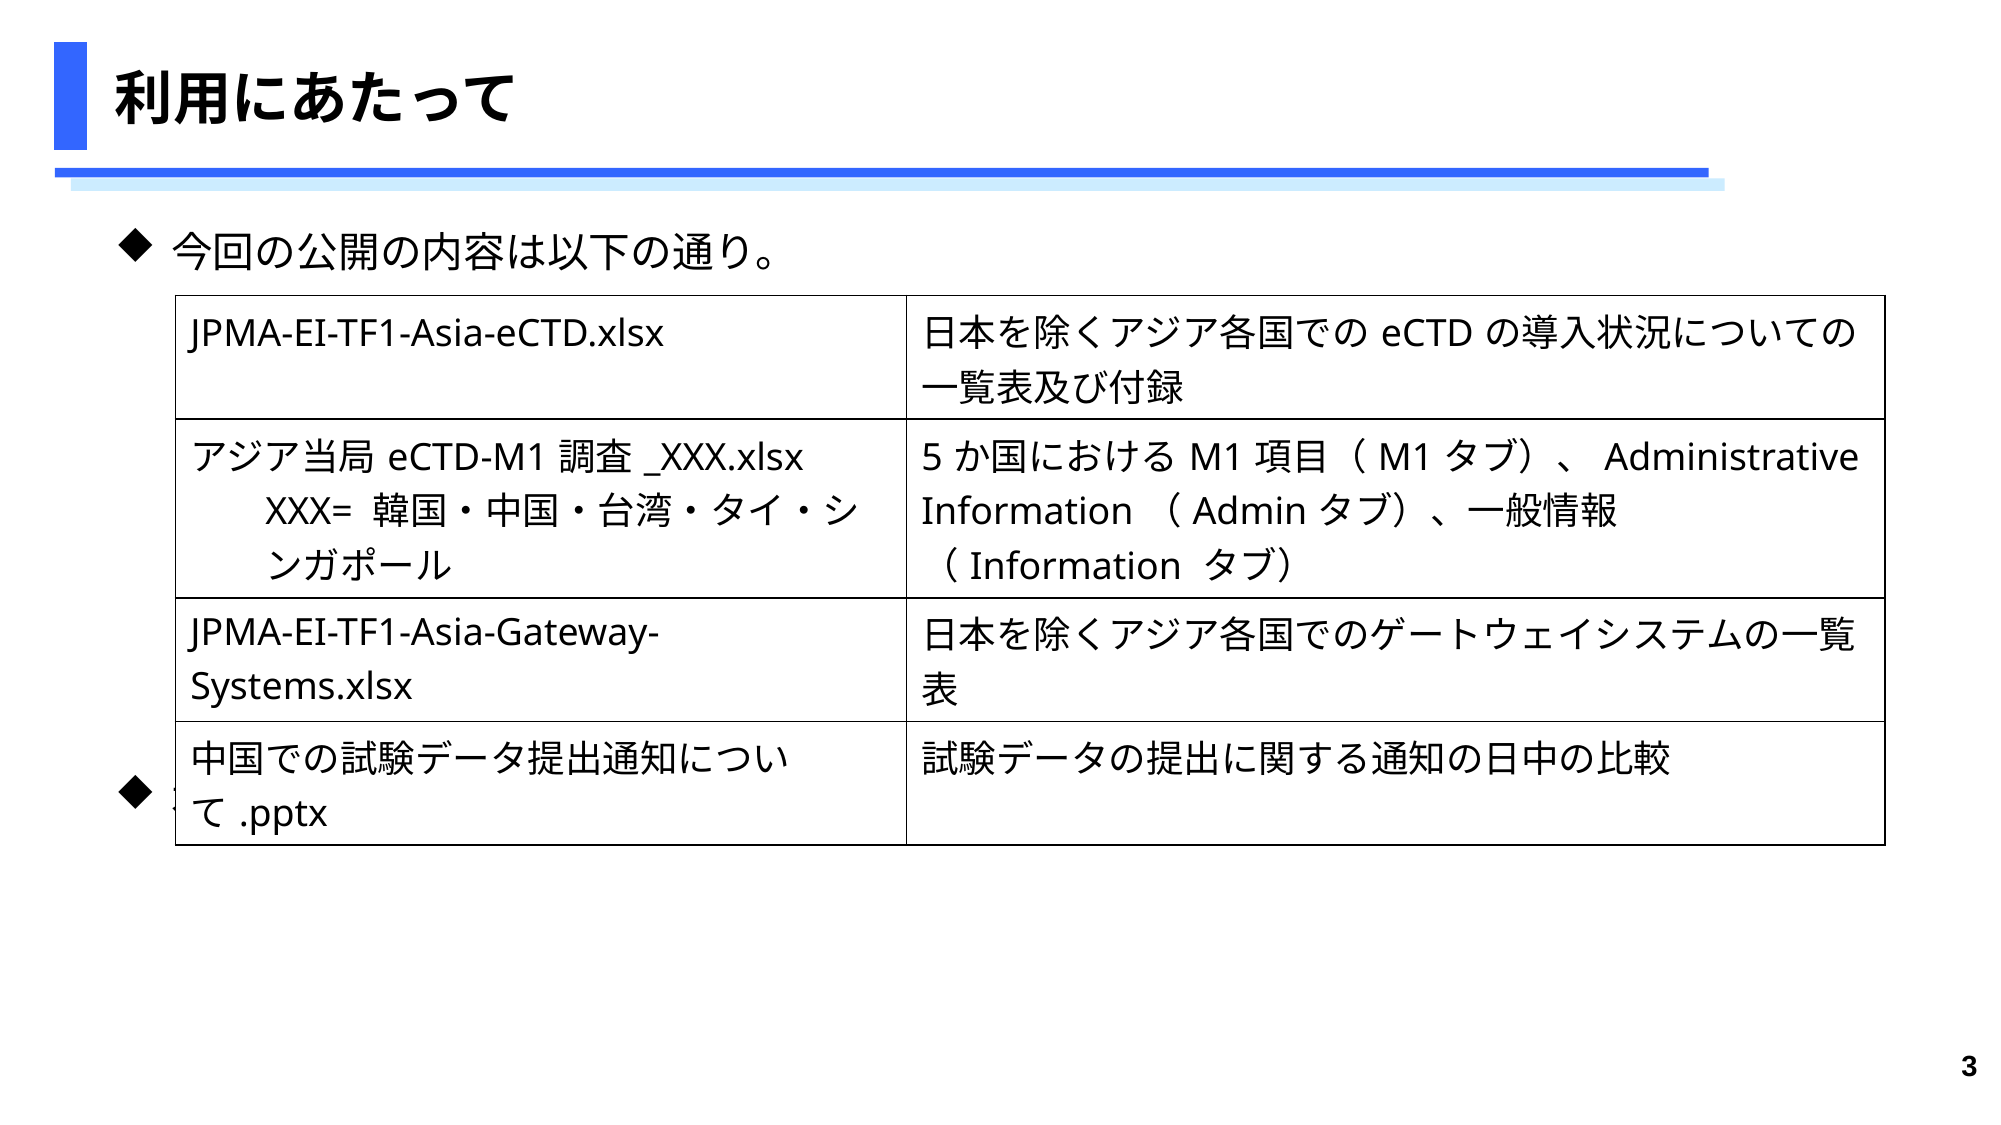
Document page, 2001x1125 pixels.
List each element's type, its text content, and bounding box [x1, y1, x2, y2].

slide_number 3 [1801, 1039, 1993, 1118]
table_header 日本を除くアジア各国でのeCTDの導入状況についての一覧表及び付録 [907, 296, 1884, 418]
table_cell JPMA-EI-TF1-Asia-Gateway-Systems.xlsx [176, 599, 906, 721]
table_cell 日本を除くアジア各国でのゲートウェイシステムの一覧表 [907, 599, 1884, 721]
table_cell 試験データの提出に関する通知の日中の比較 [907, 722, 1884, 844]
table_header JPMA-EI-TF1-Asia-eCTD.xlsx [176, 296, 906, 418]
table_cell 中国での試験データ提出通知について.pptx [176, 722, 906, 844]
table_cell 5か国におけるM1項目（M1タブ）、Administrative Information（Adminタブ）、一般情報（Information タブ） [907, 420, 1884, 597]
list 今回の公開の内容は以下の通り。 本資料は2025年9月末時点での情報である。 [99, 207, 1901, 1071]
table_cell アジア当局eCTD-M1調査_XXX.xlsx XXX= 韓国・中国・台湾・タイ・シンガポール [176, 420, 906, 597]
title 利用にあたって [99, 31, 1900, 161]
